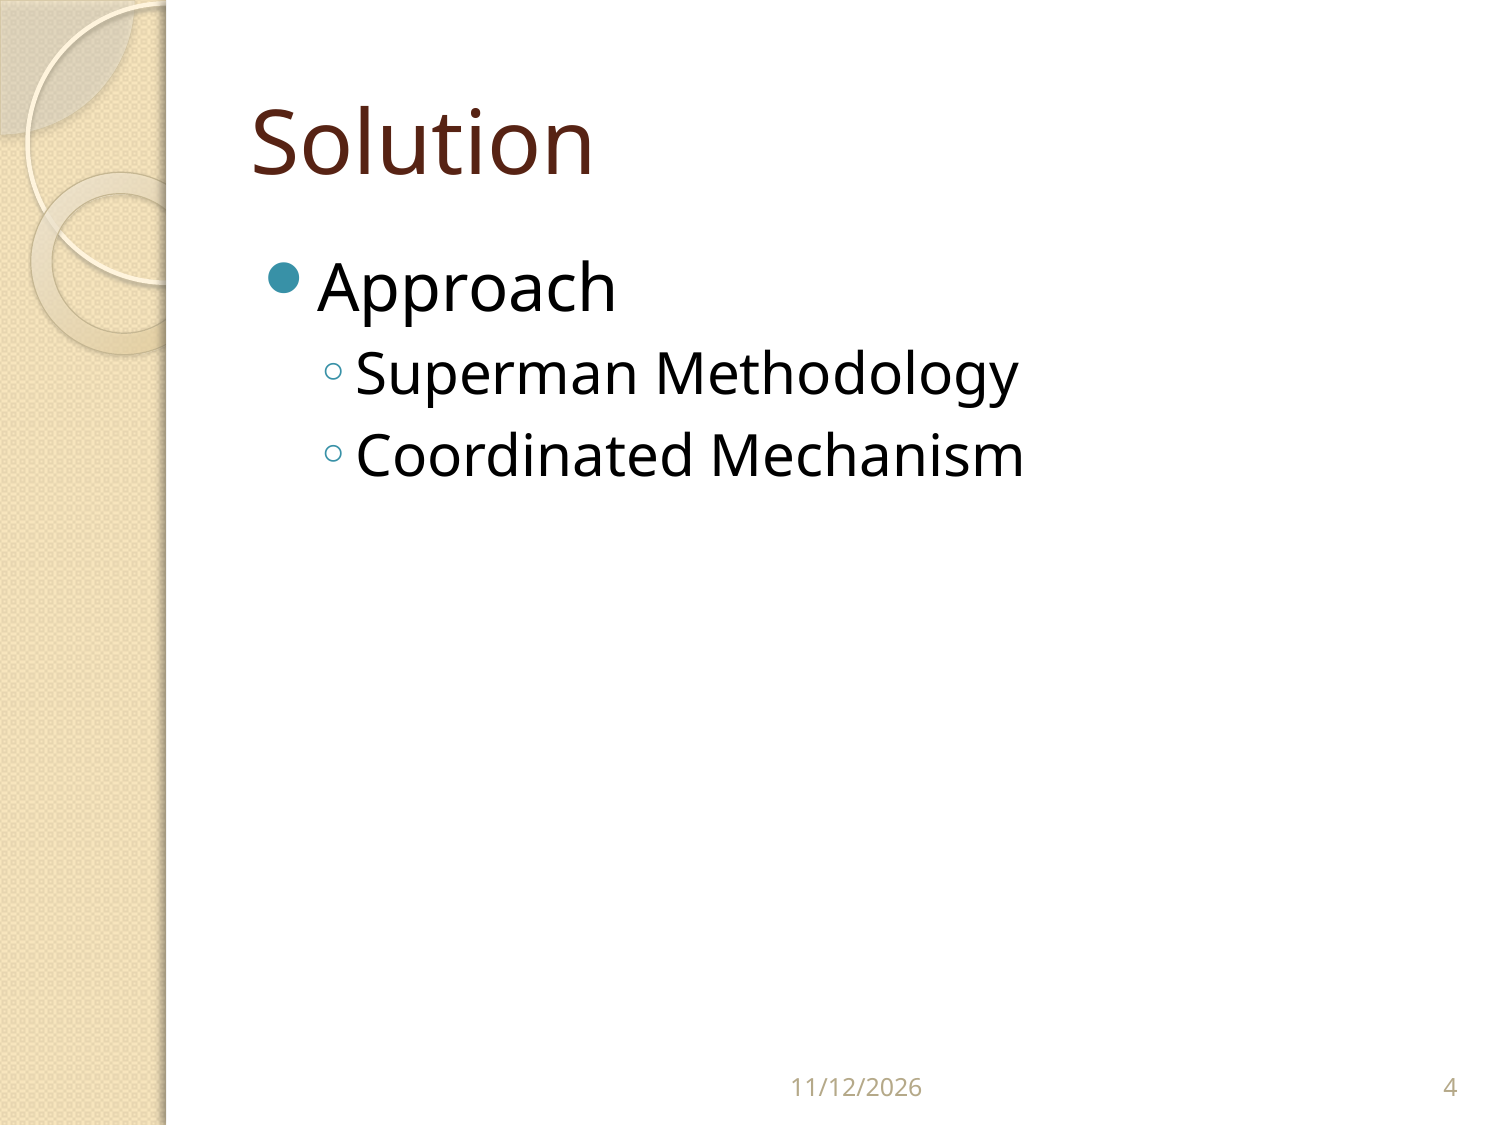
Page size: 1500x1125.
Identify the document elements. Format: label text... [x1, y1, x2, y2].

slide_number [587, 1034, 938, 1113]
title Solution [235, 45, 1466, 233]
slide_number 4 [1413, 1034, 1488, 1113]
list Approach Superman Methodology Coordinated Mechanism [235, 237, 1466, 1026]
